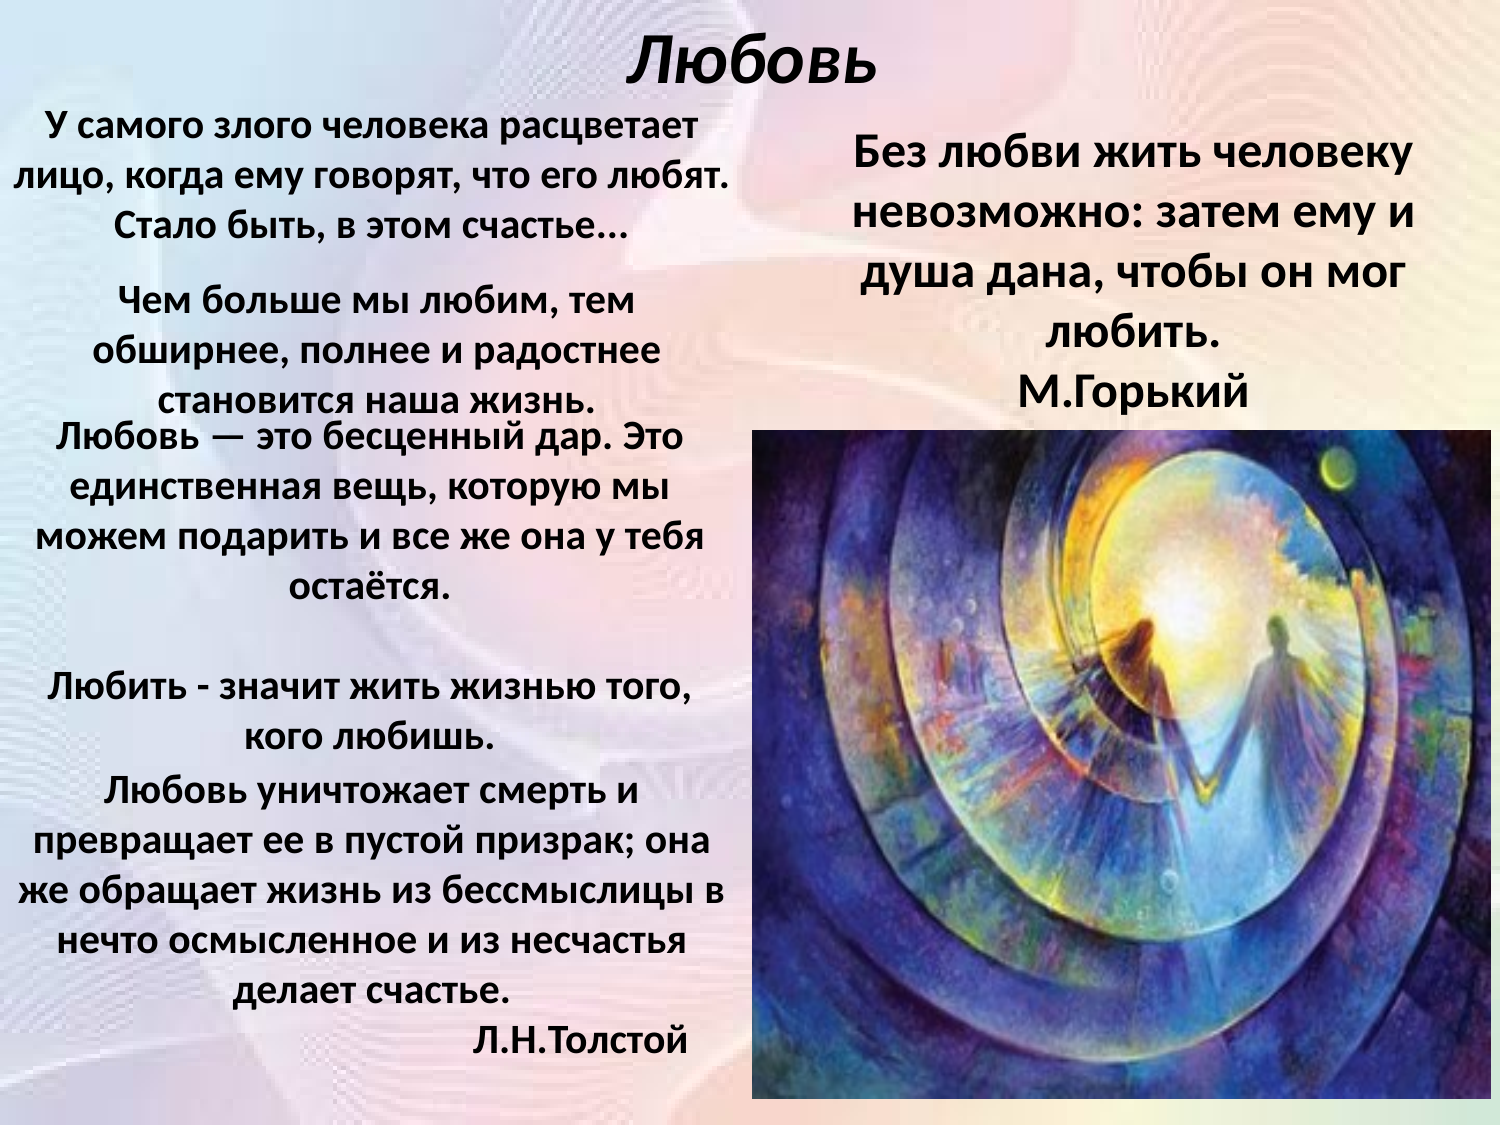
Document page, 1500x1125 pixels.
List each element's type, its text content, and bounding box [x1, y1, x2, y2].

text_box Любовь — это бесценный дар. Это единственная вещь, которую мы можем подарить и все же она у тебя остаётся. Любить - значит жить жизнью того, кого любишь. [0, 400, 746, 816]
text_box Любовь уничтожает смерть и превращает ее в пустой призрак; она же обращает жизнь из бессмыслицы в нечто осмысленное и из несчастья делает счастье. Л.Н.Толстой [0, 816, 747, 1120]
title Любовь [77, 1, 1427, 106]
text_box У самого злого человека расцветает лицо, когда ему говорят, что его любят. Стало быть, в этом счастье... [0, 89, 747, 305]
text_box Чем больше мы любим, тем обширнее, полнее и радостнее становится наша жизнь. [1, 264, 752, 429]
picture [0, 0, 1500, 1125]
text_box Без любви жить человеку невозможно: затем ему и душа дана, чтобы он мог любить. М.Горький [787, 109, 1480, 429]
